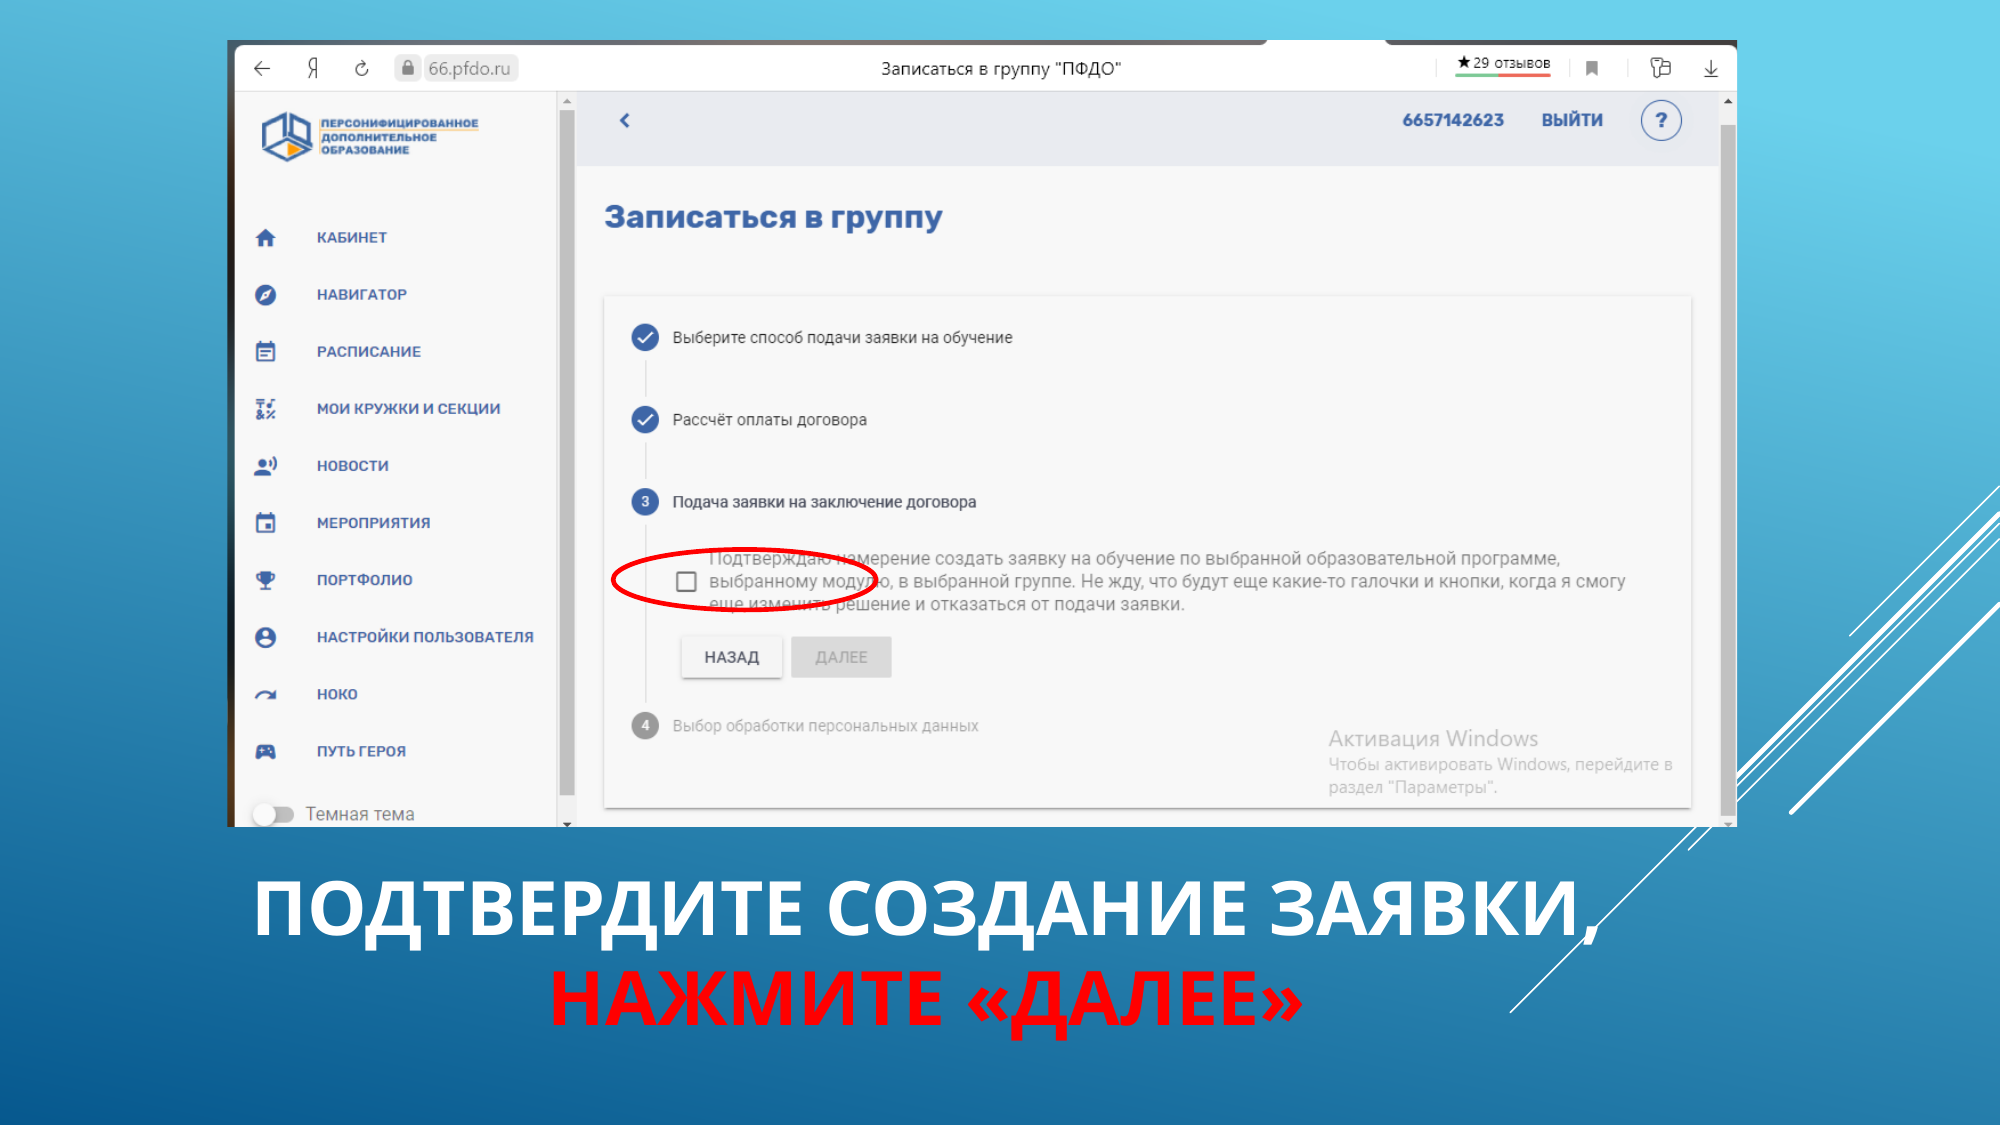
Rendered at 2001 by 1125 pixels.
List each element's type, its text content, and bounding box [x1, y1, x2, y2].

picture [227, 39, 1738, 828]
title подтвердите создание заявки, нажмите «далее» [227, 828, 1628, 1075]
